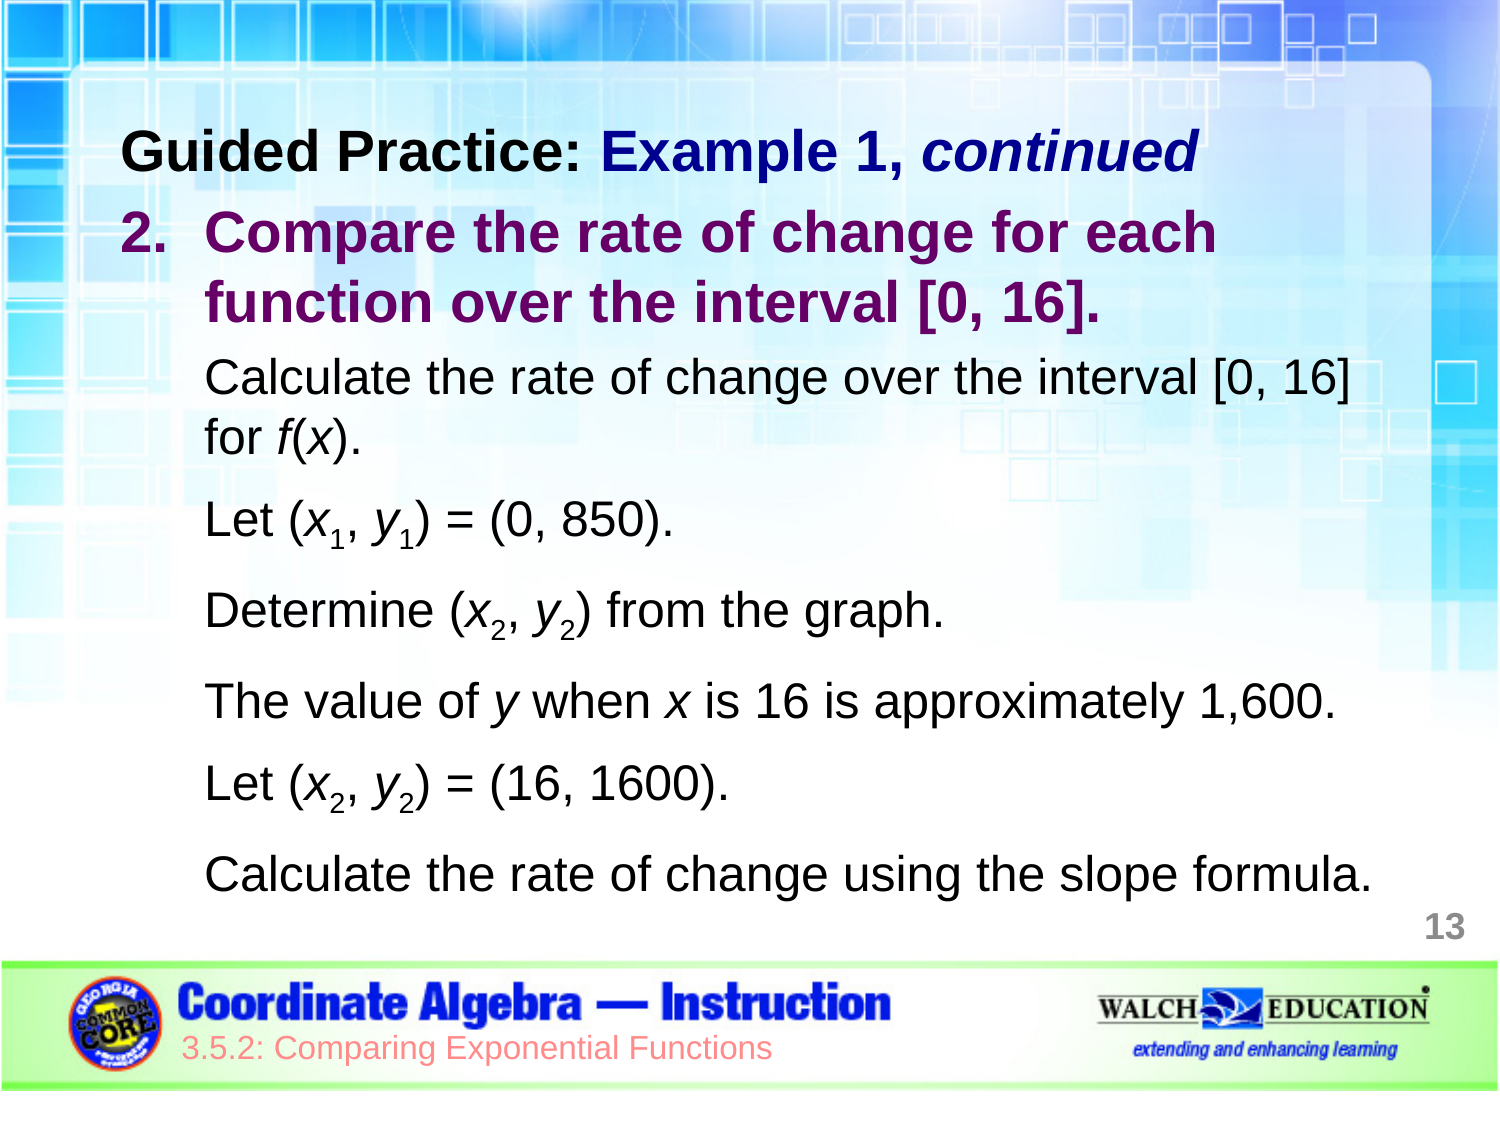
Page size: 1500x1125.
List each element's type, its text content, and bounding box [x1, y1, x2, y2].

picture [1, 0, 1500, 1091]
footer 3.5.2: Comparing Exponential Functions [166, 1024, 1080, 1069]
slide_number 13 [1361, 901, 1481, 949]
subtitle Guided Practice: Example 1, continued Compare the rate of change for each function over the interval [0, 16]. Calculate the rate of change over the interval [0, 16] for f(x). Let (x1, y1) = (0, 850). Determine (x2, y2) from the graph. The value of y when x is 16 is approximately 1,600. Let (x2, y2) = (16, 1600). Calculate the rate of change using the slope formula. [105, 105, 1423, 925]
